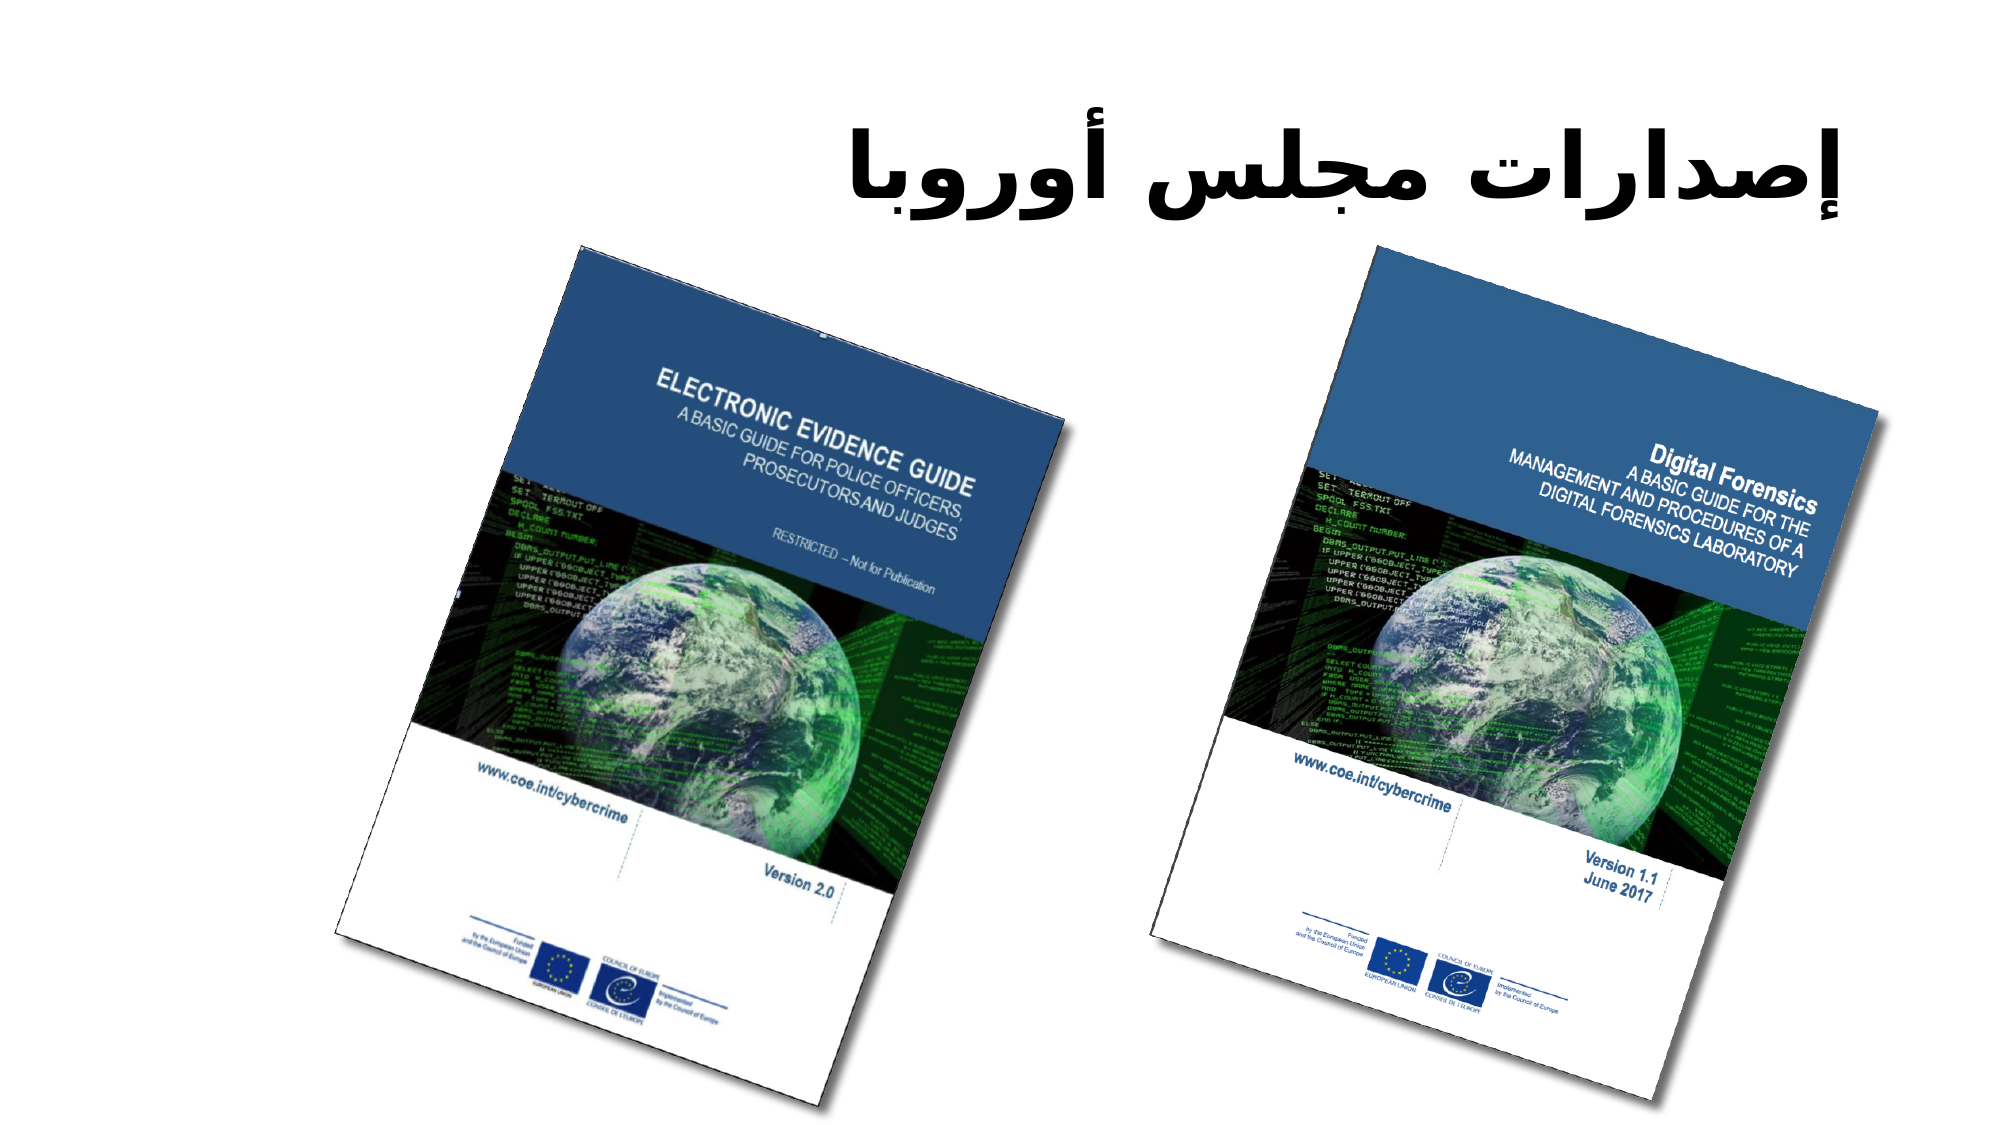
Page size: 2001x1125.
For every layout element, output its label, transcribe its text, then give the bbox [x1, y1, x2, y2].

picture [1458, 1036, 1672, 1100]
picture [1357, 245, 1564, 308]
picture [1778, 378, 1878, 715]
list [1248, 308, 1778, 1036]
title إصدارات مجلس أوروبا [137, 59, 1863, 278]
picture [1150, 638, 1248, 968]
picture [335, 246, 1065, 1107]
